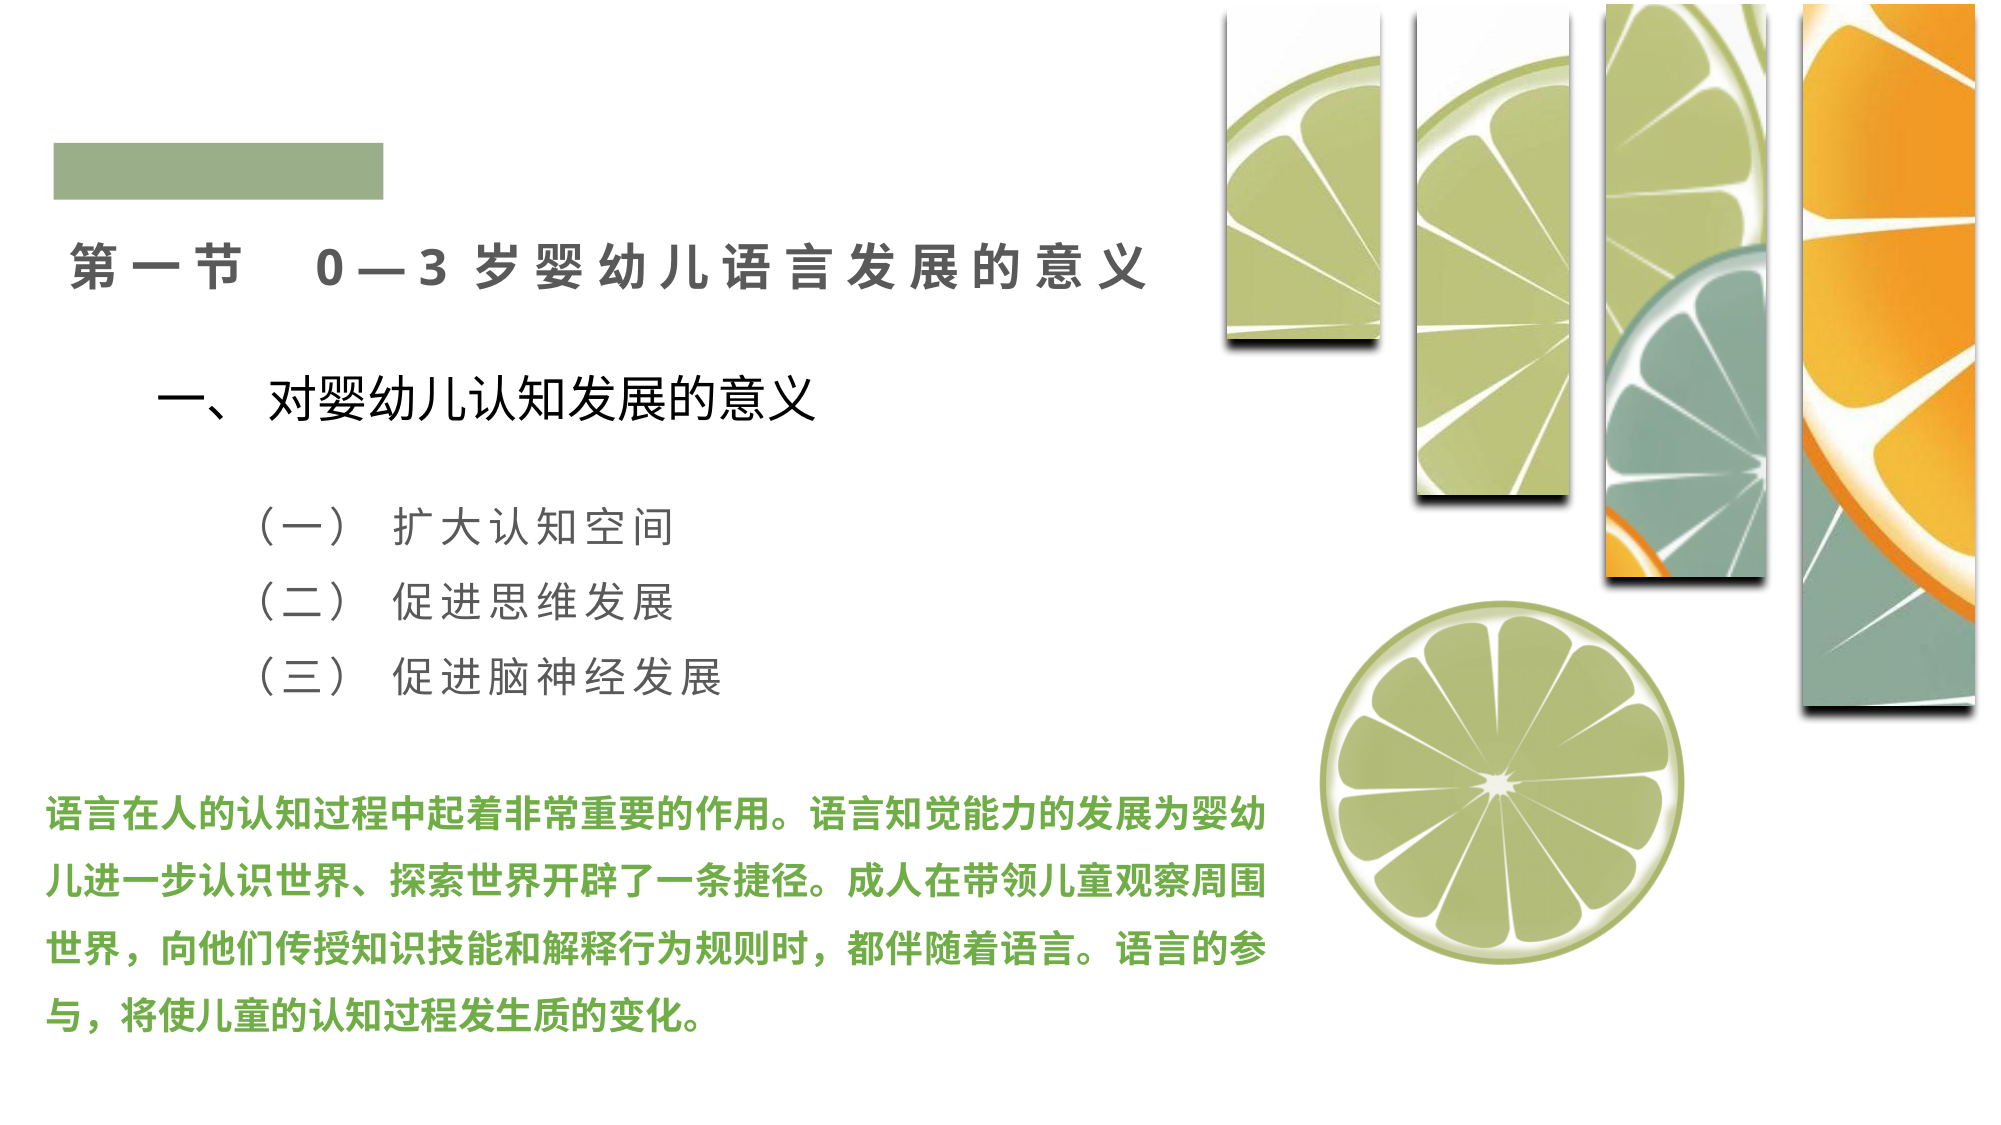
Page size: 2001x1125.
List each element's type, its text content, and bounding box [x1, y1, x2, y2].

text_box （一） 扩大认知空间 （二） 促进思维发展 （三） 促进脑神经发展 [218, 468, 1090, 760]
text_box 一、 对婴幼儿认知发展的意义 [141, 360, 833, 436]
text_box [53, 142, 384, 201]
picture [1294, 4, 1766, 1000]
picture [1803, 4, 1975, 706]
picture [1227, 3, 1380, 339]
text_box 第一节 0—3岁婴幼儿语言发展的意义 [53, 227, 1227, 303]
picture [1417, 3, 1569, 495]
text_box 语言在人的认知过程中起着非常重要的作用。语言知觉能力的发展为婴幼儿进一步认识世界、探索世界开辟了一条捷径。成人在带领儿童观察周围世界，向他们传授知识技能和解释行为规则时，都伴随着语言。语言的参与，将使儿童的认知过程发生质的变化。 [31, 760, 1283, 1045]
